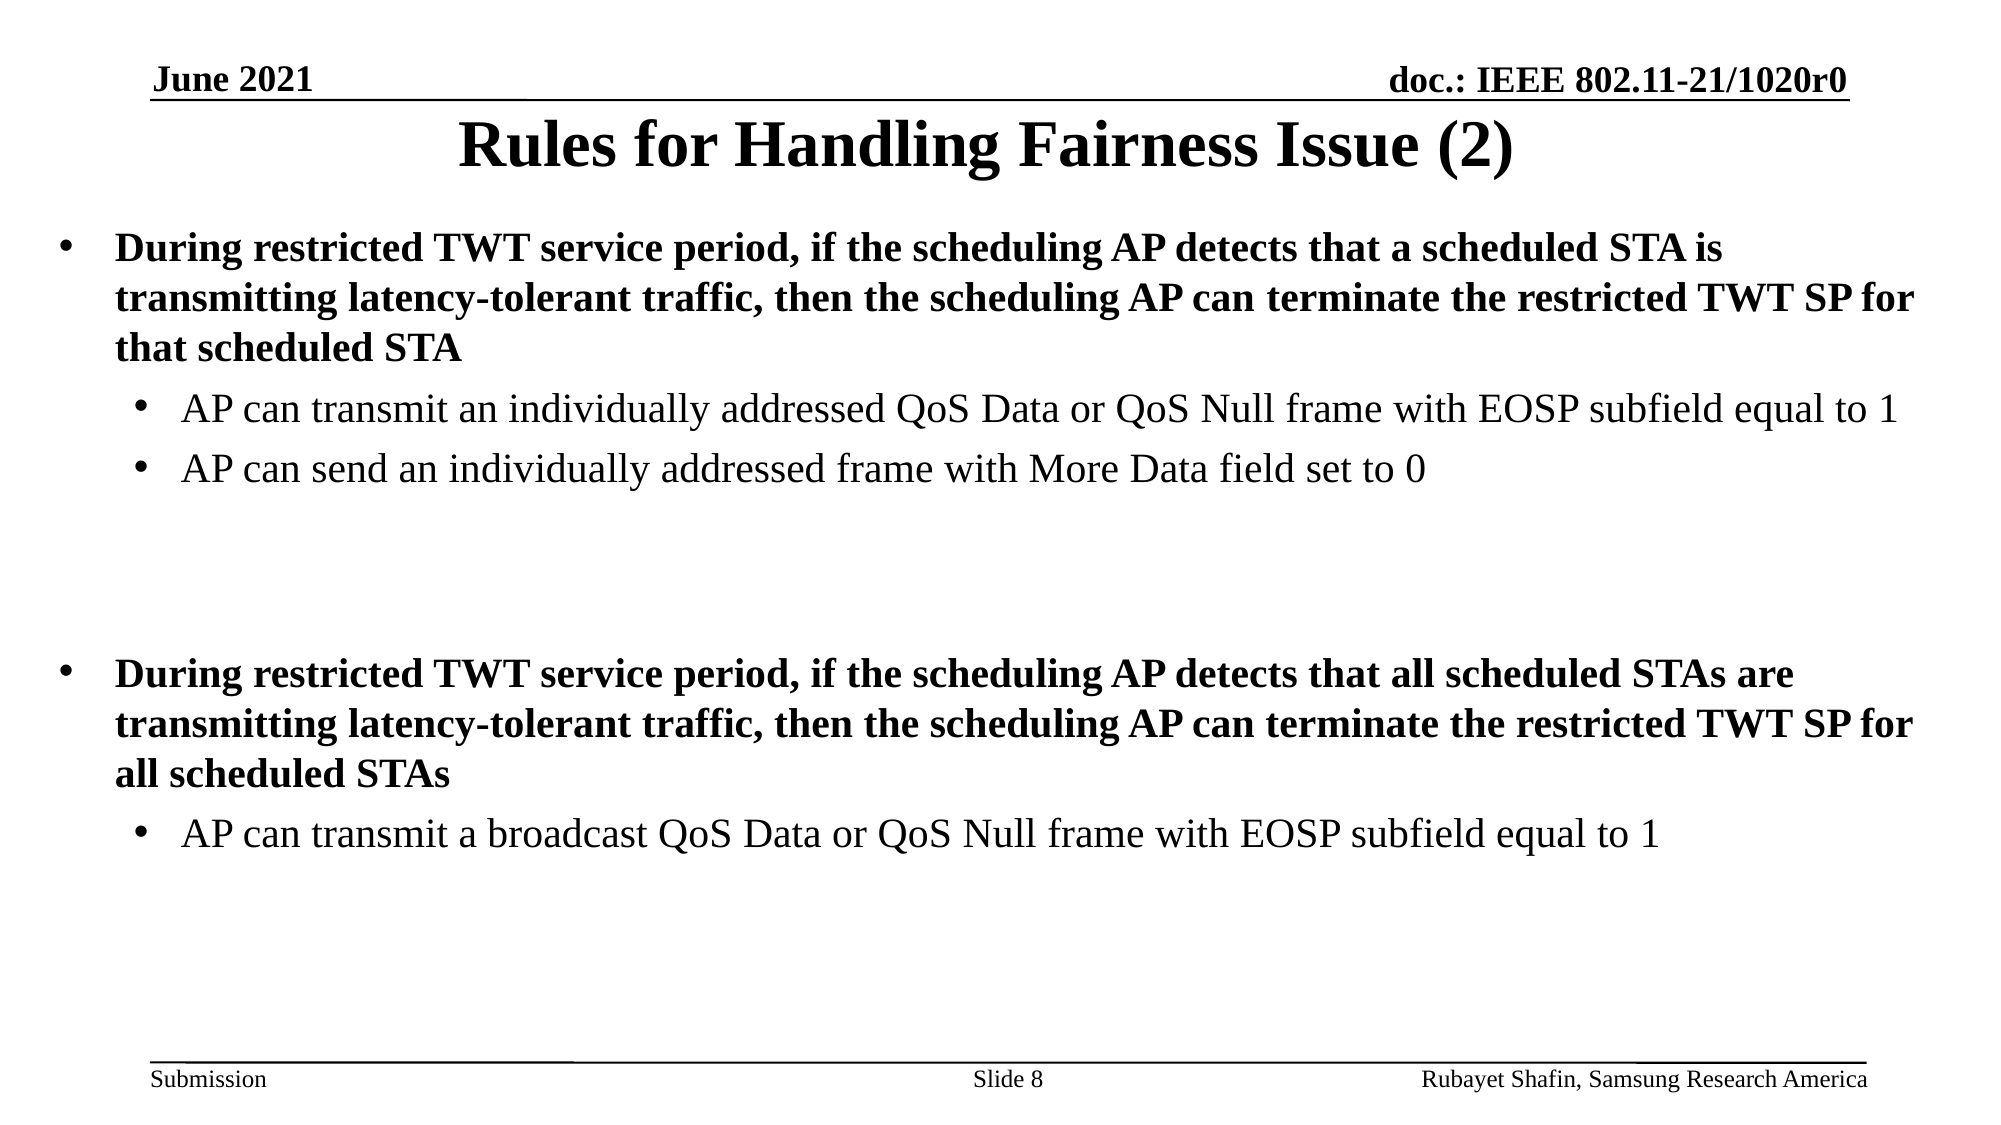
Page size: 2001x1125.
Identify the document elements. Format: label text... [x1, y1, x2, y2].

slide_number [152, 54, 563, 100]
list During restricted TWT service period, if the scheduling AP detects that a scheduled STA is transmitting latency-tolerant traffic, then the scheduling AP can terminate the restricted TWT SP for that scheduled STA AP can transmit an individually addressed QoS Data or QoS Null frame with EOSP subfield equal to 1 AP can send an individually addressed frame with More Data field set to 0 During restricted TWT service period, if the scheduling AP detects that all scheduled STAs are transmitting latency-tolerant traffic, then the scheduling AP can terminate the restricted TWT SP for all scheduled STAs AP can transmit a broadcast QoS Data or QoS Null frame with EOSP subfield equal to 1 [43, 212, 1932, 991]
slide_number Slide 8 [950, 1061, 1067, 1123]
footer Rubayet Shafin, Samsung Research America [1171, 1061, 1869, 1093]
title Rules for Handling Fairness Issue (2) [137, 51, 1838, 212]
